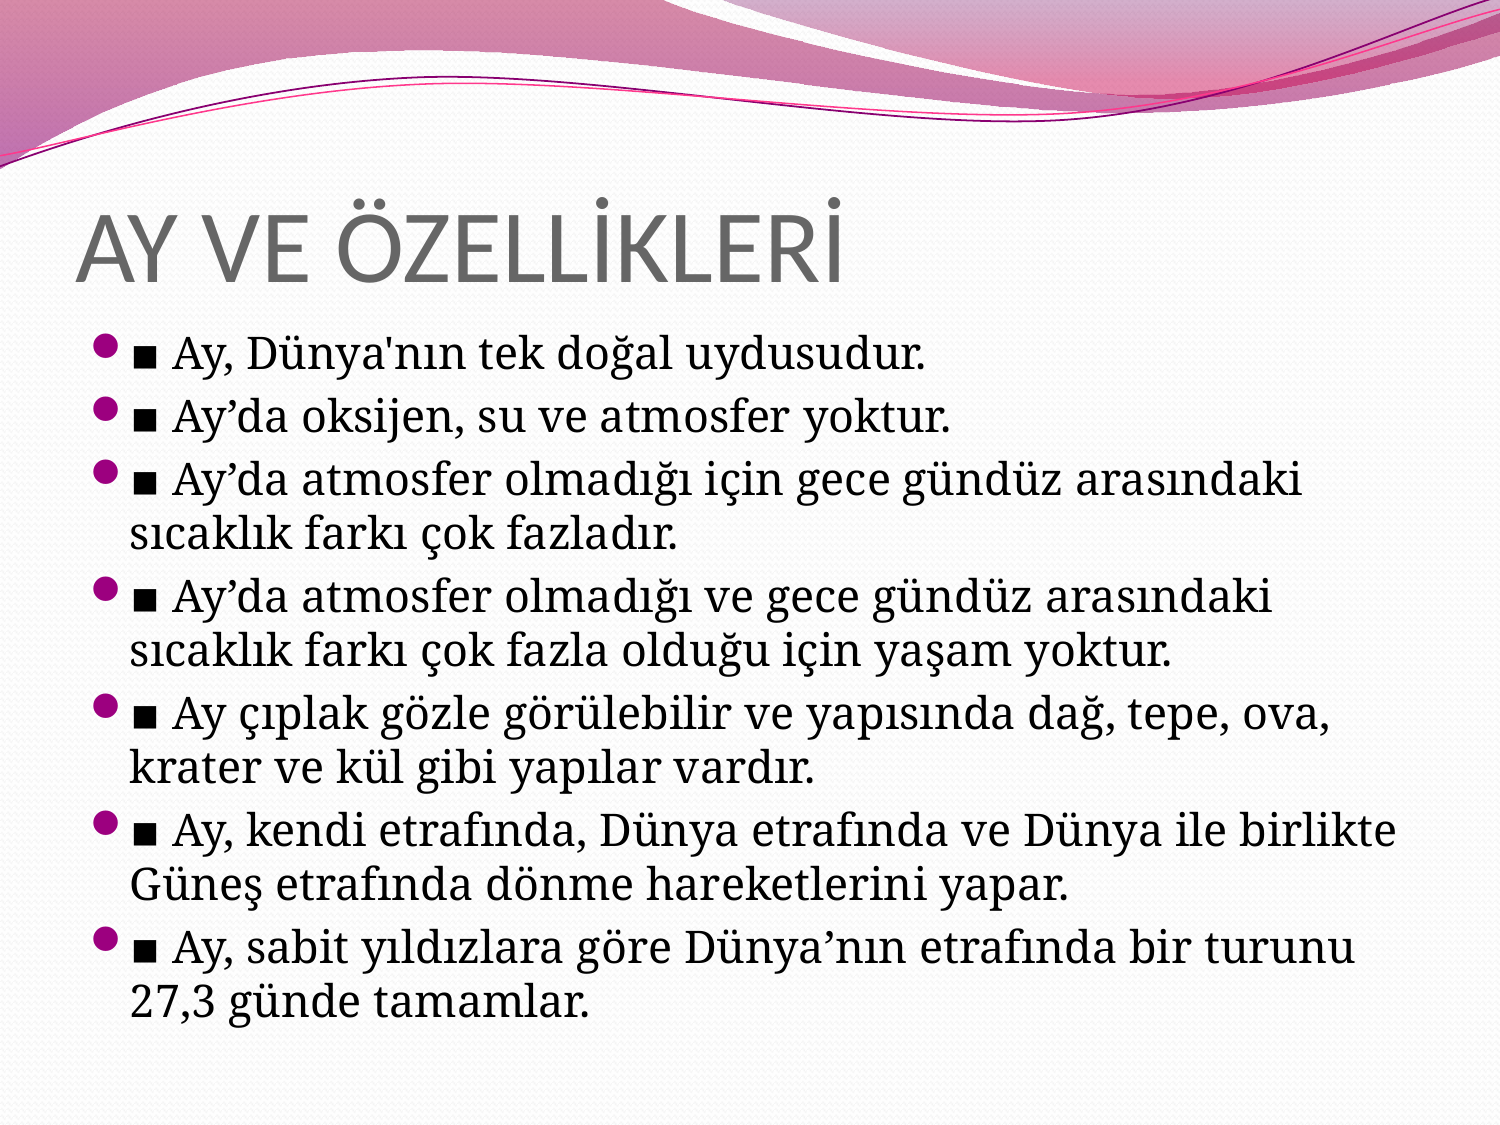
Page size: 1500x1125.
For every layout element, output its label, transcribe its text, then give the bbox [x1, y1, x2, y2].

list ▪ Ay, Dünya'nın tek doğal uydusudur. ▪ Ay’da oksijen, su ve atmosfer yoktur. ▪ Ay’da atmosfer olmadığı için gece gündüz arasındaki sıcaklık farkı çok fazladır. ▪ Ay’da atmosfer olmadığı ve gece gündüz arasındaki sıcaklık farkı çok fazla olduğu için yaşam yoktur. ▪ Ay çıplak gözle görülebilir ve yapısında dağ, tepe, ova, krater ve kül gibi yapılar vardır. ▪ Ay, kendi etrafında, Dünya etrafında ve Dünya ile birlikte Güneş etrafında dönme hareketlerini yapar. ▪ Ay, sabit yıldızlara göre Dünya’nın etrafında bir turunu 27,3 günde tamamlar. [75, 317, 1425, 1038]
title AY VE ÖZELLİKLERİ [75, 115, 1425, 303]
